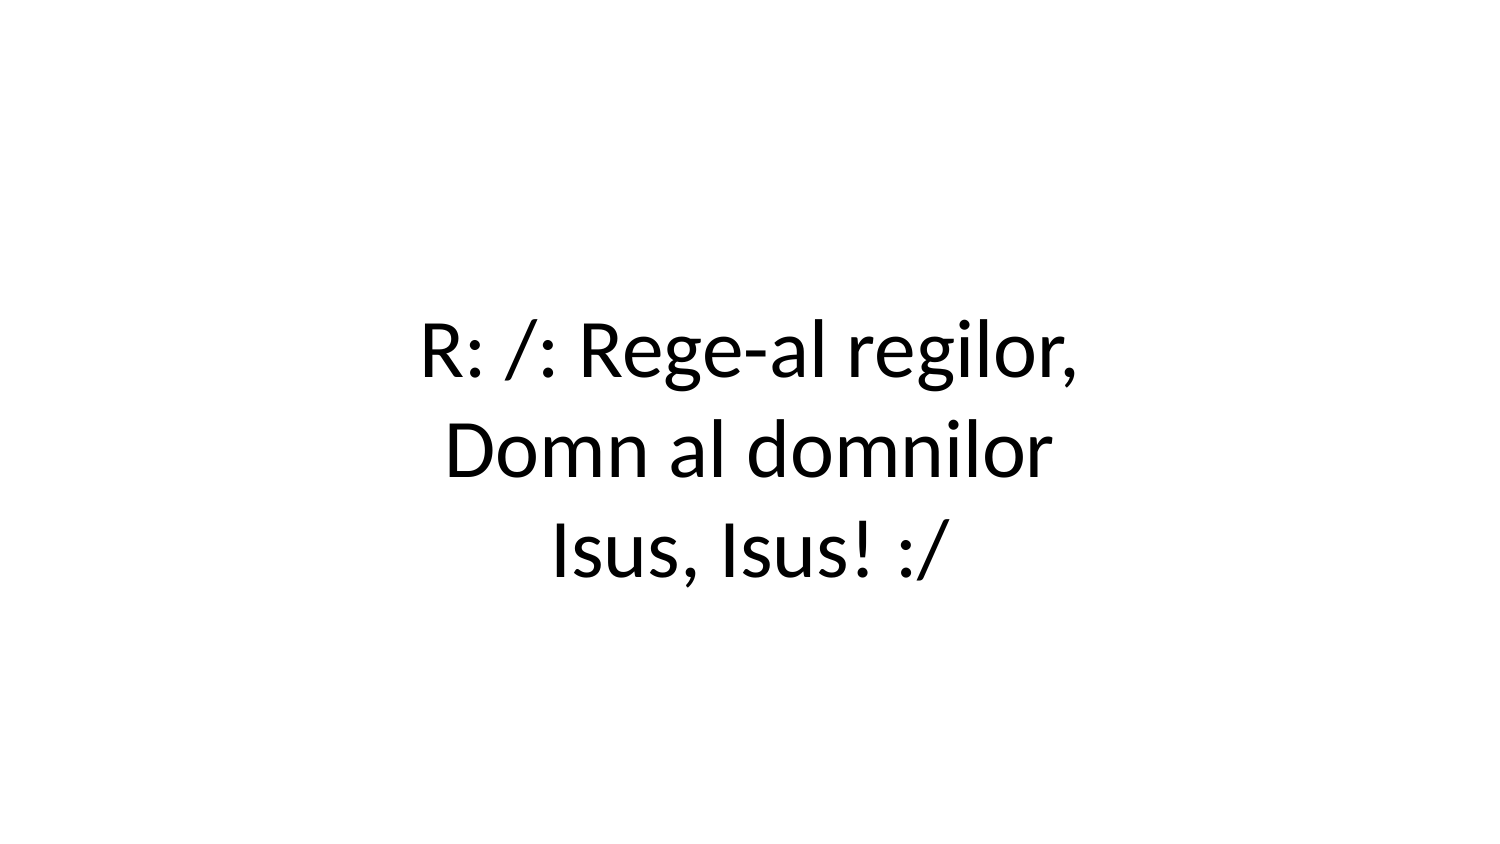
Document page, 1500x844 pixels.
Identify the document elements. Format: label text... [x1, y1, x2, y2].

text_box R: /: Rege-al regilor, Domn al domnilor Isus, Isus! :/ [404, 242, 1096, 602]
